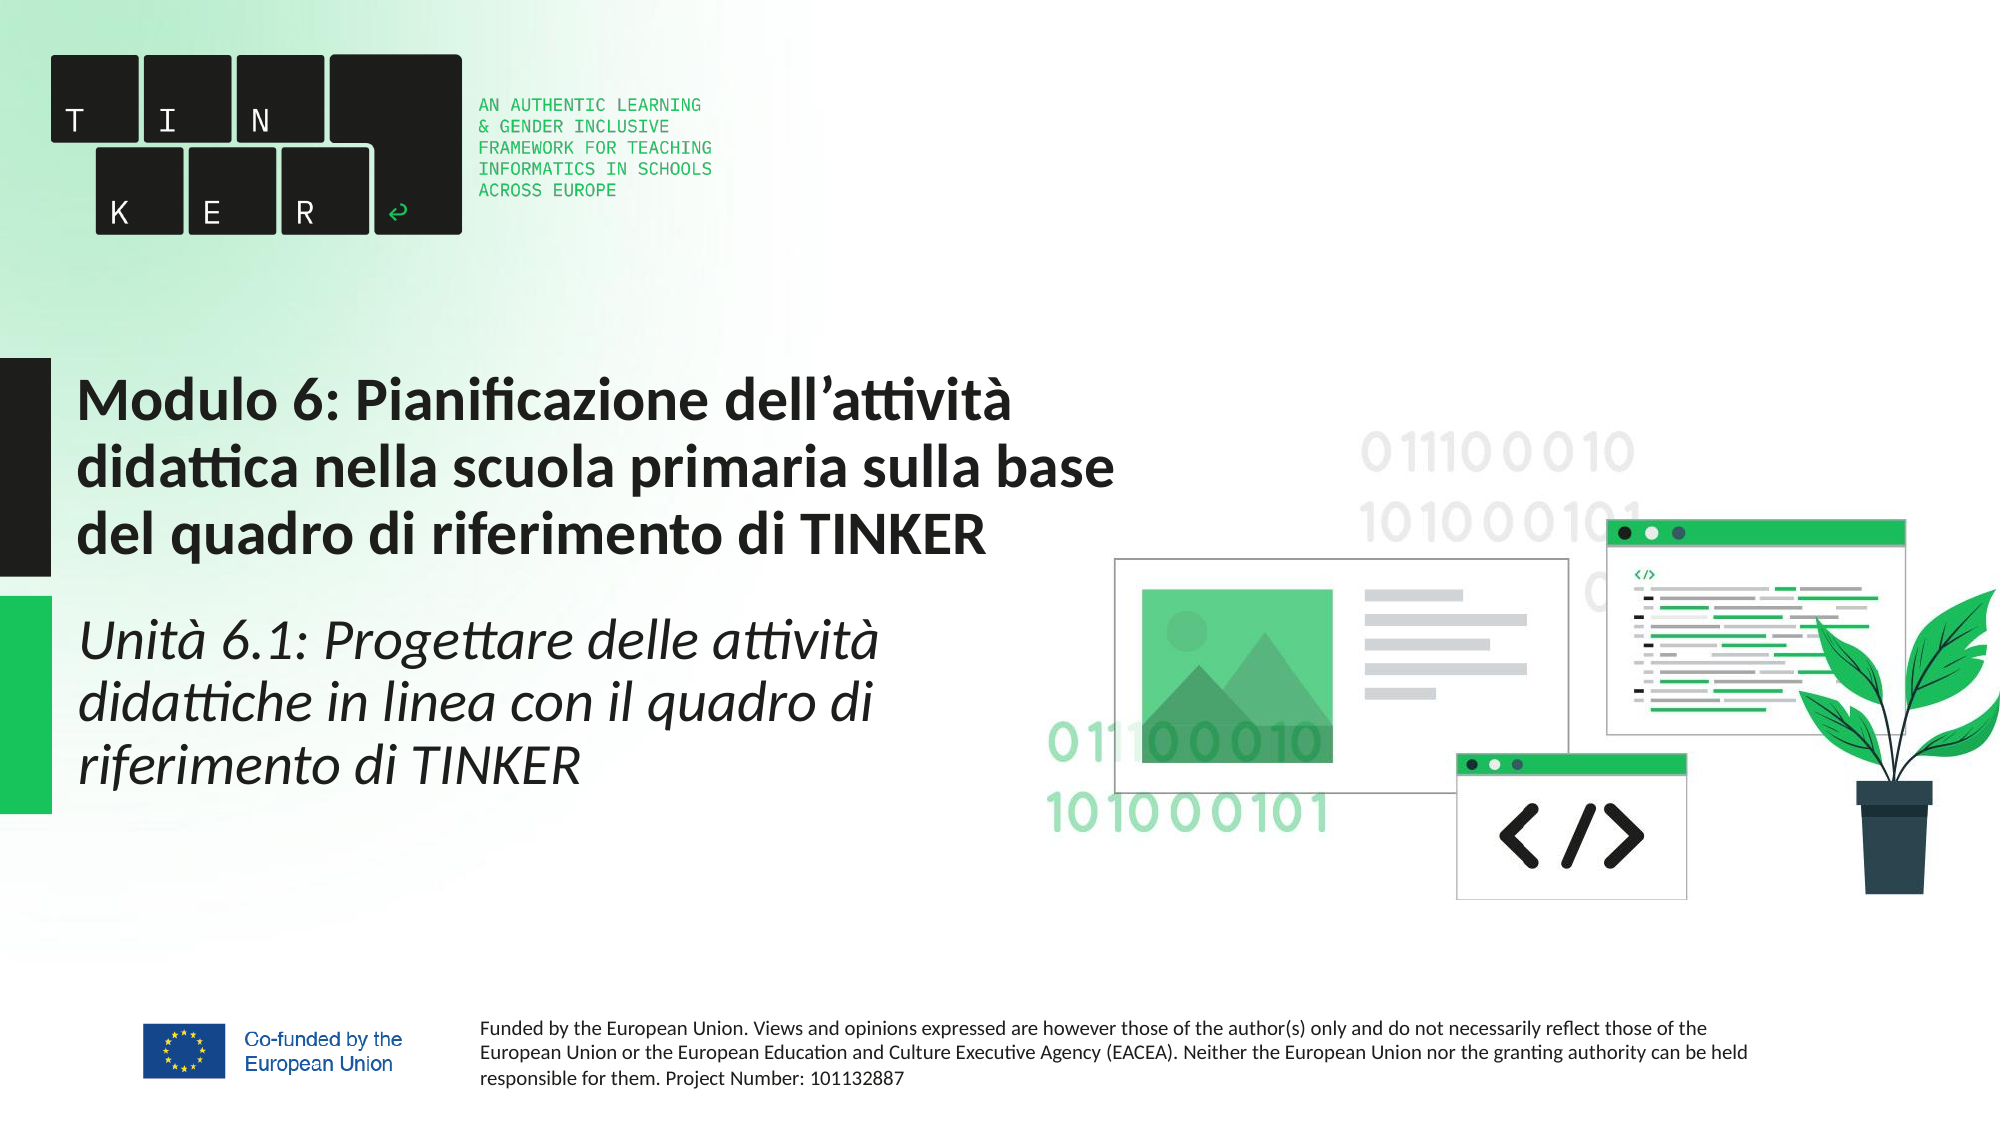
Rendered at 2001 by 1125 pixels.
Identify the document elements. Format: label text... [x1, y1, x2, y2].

picture [1047, 431, 2000, 900]
subtitle Unità 6.1: Progettare delle attività didattiche in linea con il quadro di riferimento di TINKER [63, 597, 1054, 810]
title Modulo 6: Pianificazione dell’attività didattica nella scuola primaria sulla base del quadro di riferimento di TINKER [61, 358, 1196, 578]
picture [0, 0, 843, 1125]
